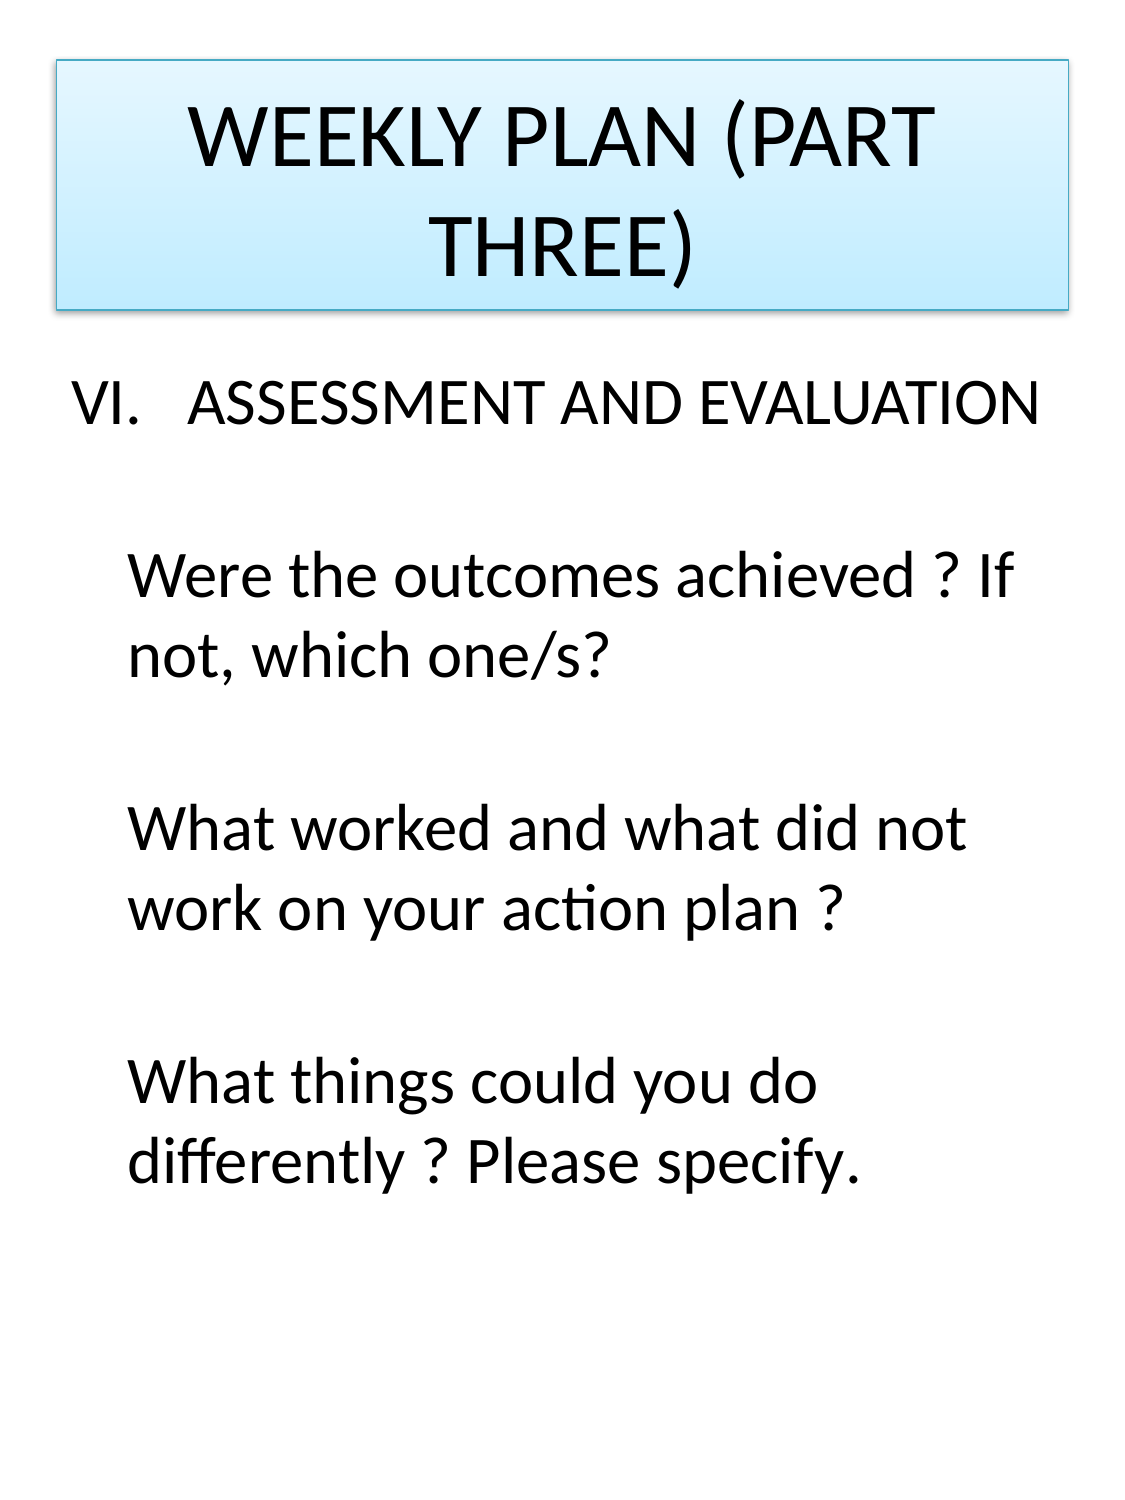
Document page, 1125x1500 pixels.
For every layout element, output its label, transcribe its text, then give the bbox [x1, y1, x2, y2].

list VI. ASSESSMENT AND EVALUATION Were the outcomes achieved ? If not, which one/s? What worked and what did not work on your action plan ? What things could you do differently ? Please specify. [56, 350, 1069, 1340]
title WEEKLY PLAN (PART THREE) [56, 59, 1069, 311]
